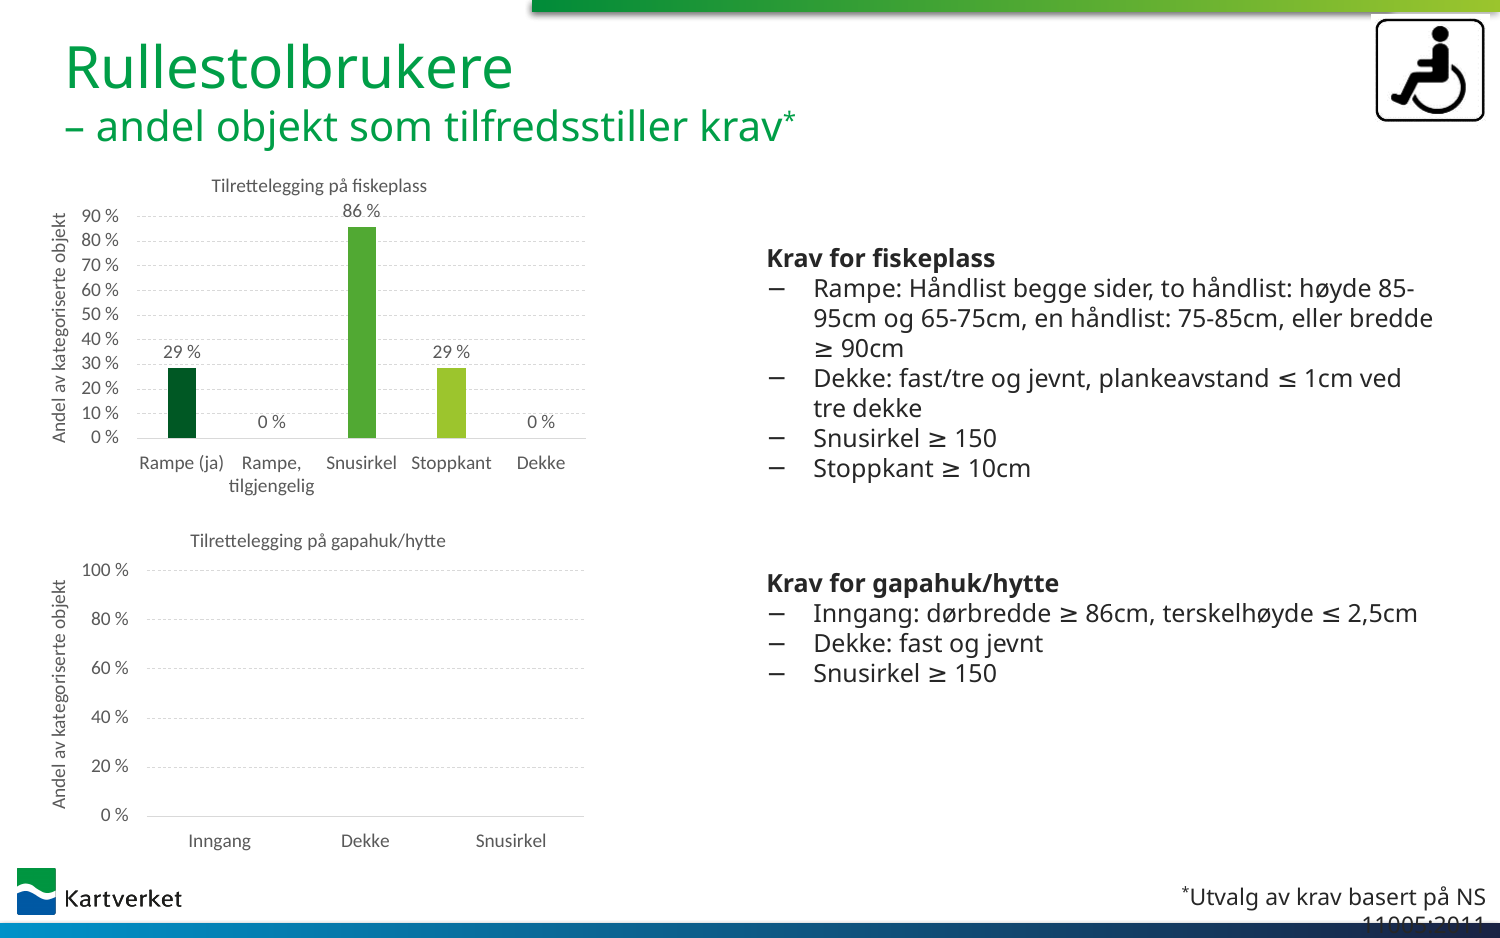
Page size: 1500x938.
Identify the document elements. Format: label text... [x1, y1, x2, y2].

text_box *Utvalg av krav basert på NS 11005:2011 [1068, 873, 1500, 938]
picture [1371, 13, 1491, 127]
text_box Rullestolbrukere – andel objekt som tilfredsstiller krav* [49, 29, 1431, 158]
text_box Krav for gapahuk/hytte Inngang: dørbredde ≥ 86cm, terskelhøyde ≤ 2,5cm Dekke: fast og jevnt Snusirkel ≥ 150 [751, 560, 1452, 695]
picture [41, 166, 598, 505]
picture [41, 520, 596, 859]
text_box Krav for fiskeplass Rampe: Håndlist begge sider, to håndlist: høyde 85-95cm og 65-75cm, en håndlist: 75-85cm, eller bredde ≥ 90cm Dekke: fast/tre og jevnt, plankeavstand ≤ 1cm ved tre dekke Snusirkel ≥ 150 Stoppkant ≥ 10cm [751, 235, 1452, 490]
